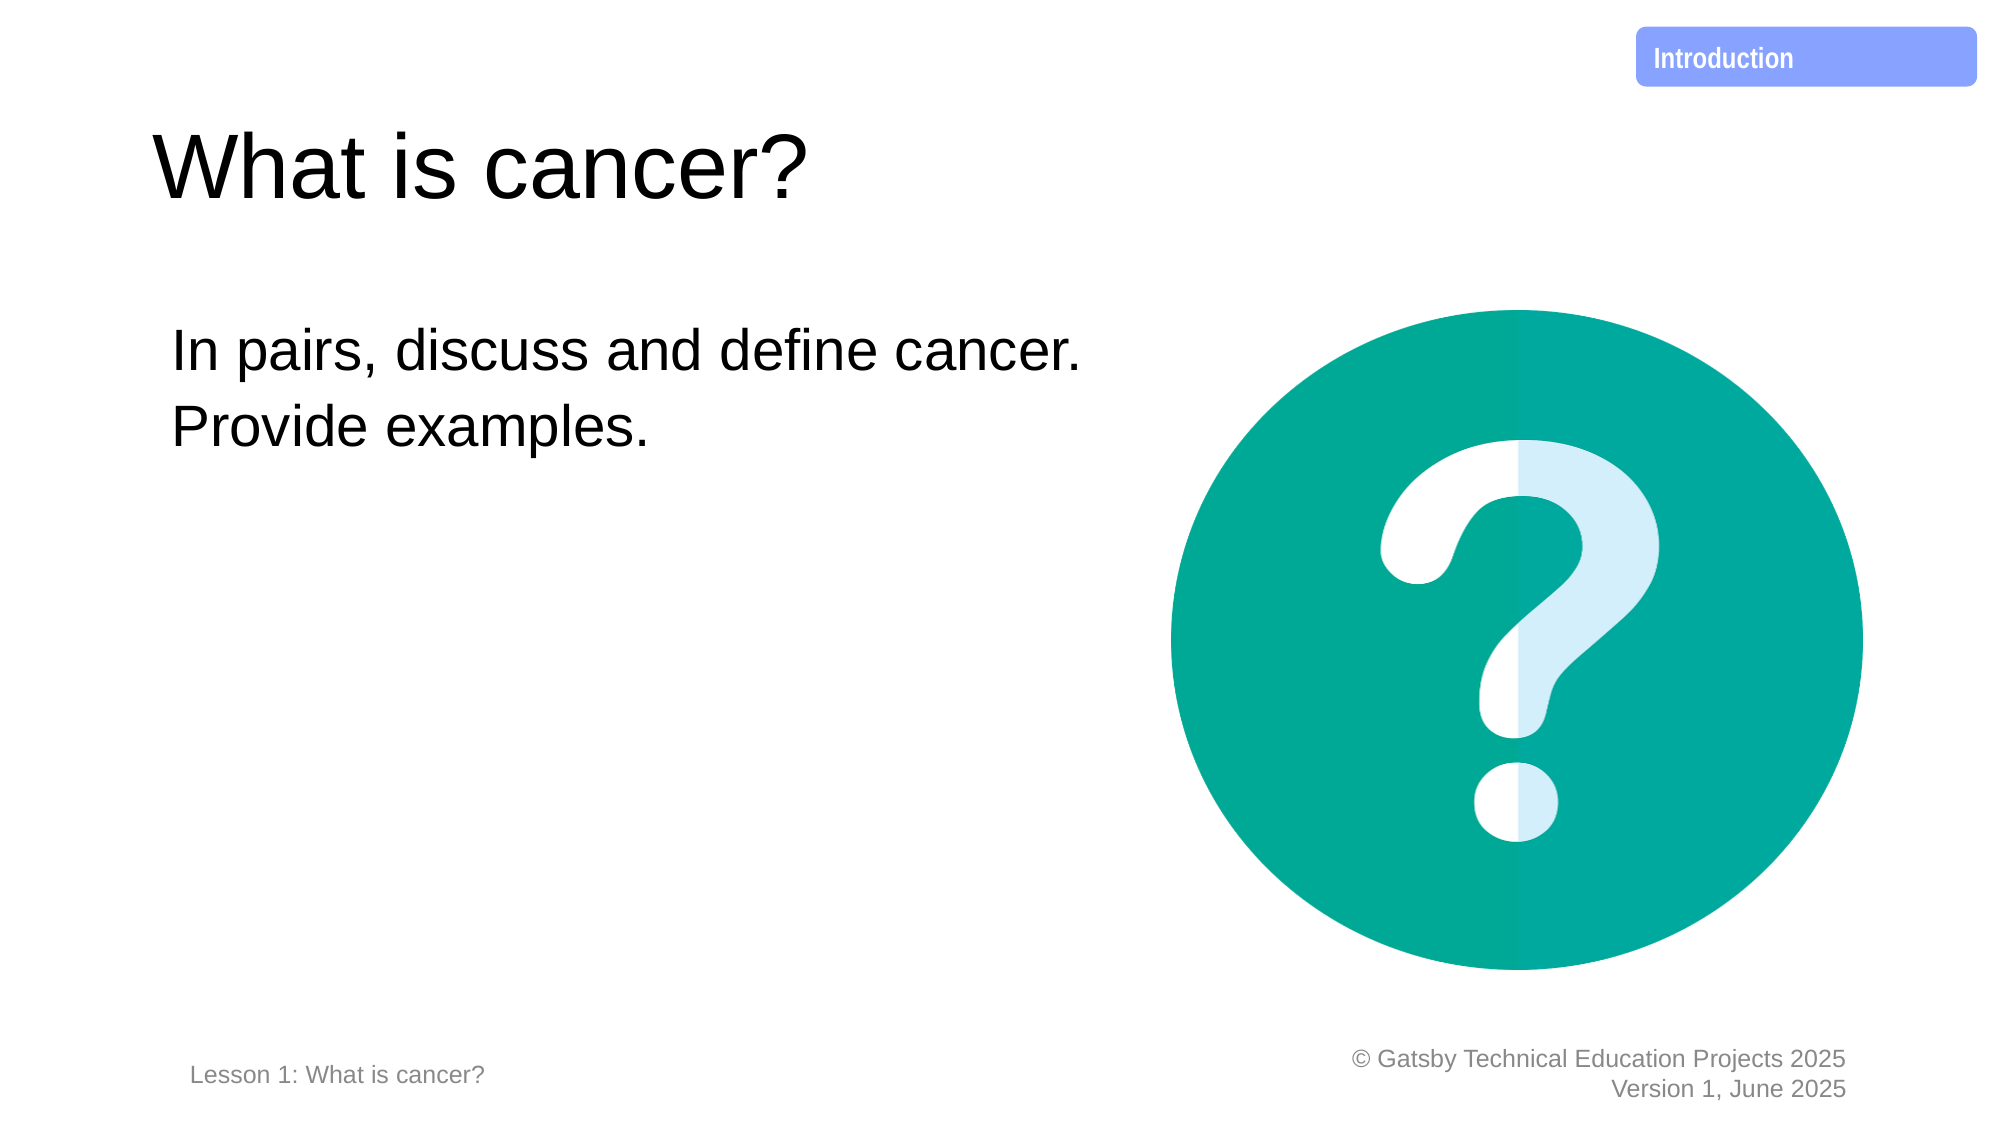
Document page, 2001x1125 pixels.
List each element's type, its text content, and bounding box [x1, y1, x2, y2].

picture [1171, 310, 1863, 971]
title What is cancer? [137, 59, 1863, 278]
text_box Introduction [1636, 26, 1978, 87]
list Lesson 1: What is cancer? [137, 1042, 829, 1103]
list In pairs, discuss and define cancer. Provide examples. [137, 299, 1188, 1014]
